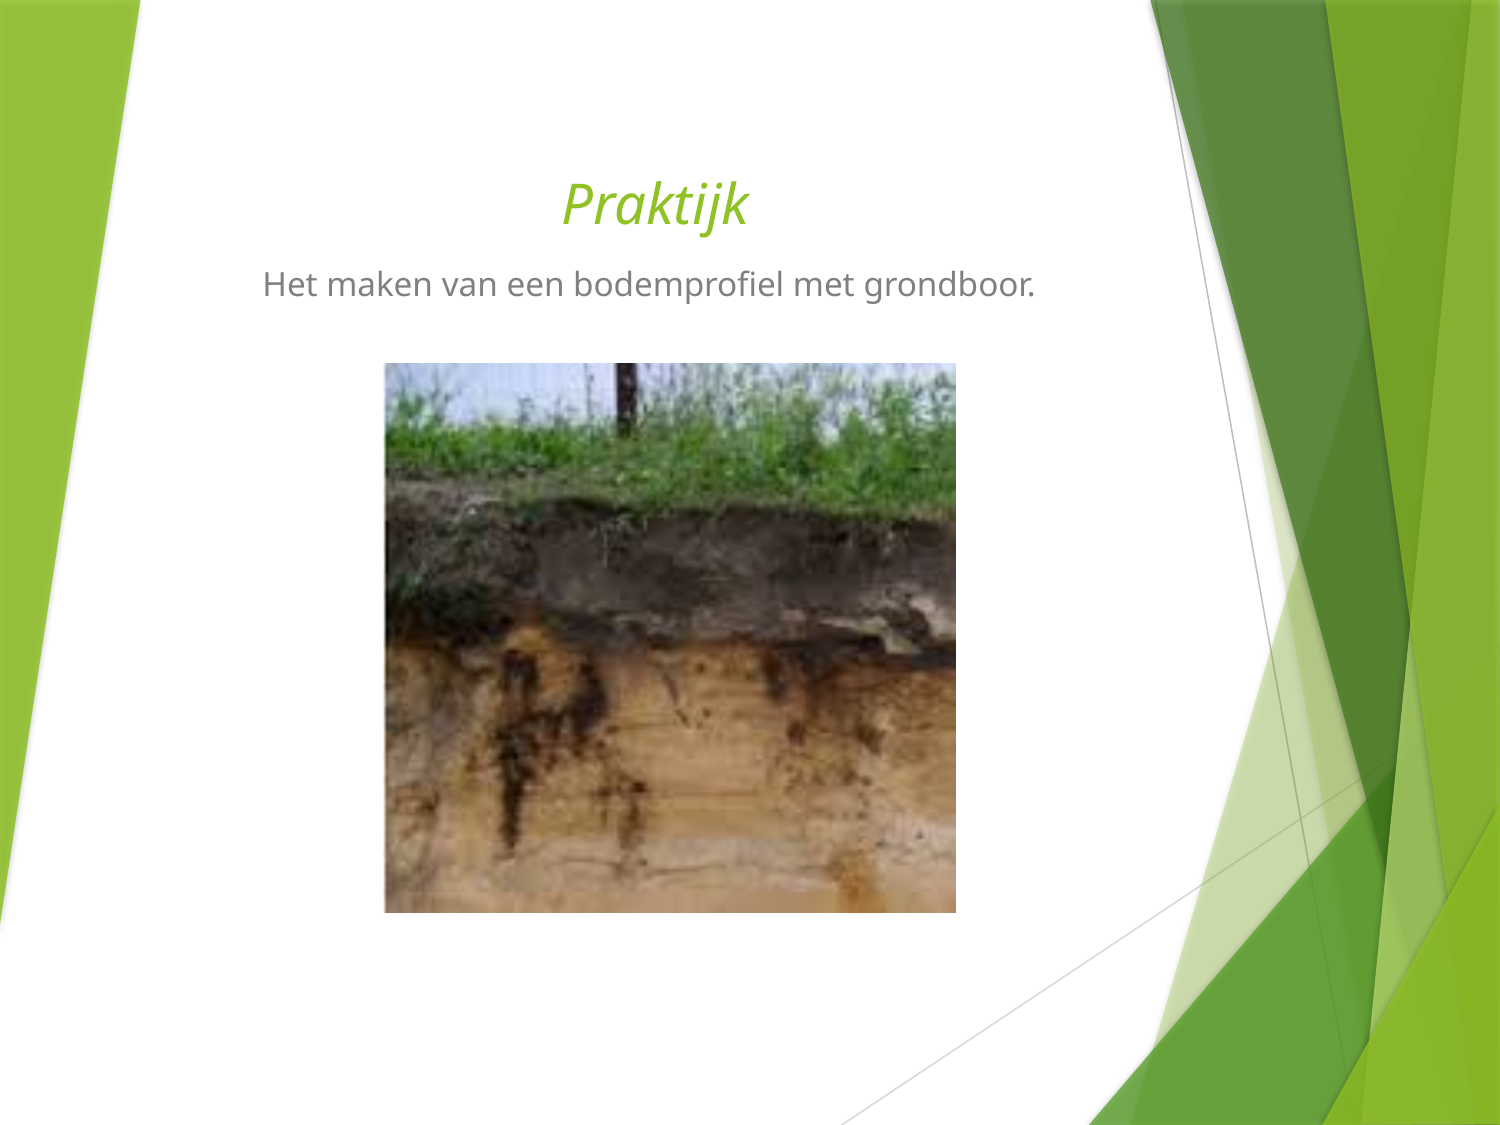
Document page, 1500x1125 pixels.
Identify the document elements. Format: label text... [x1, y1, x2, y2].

title Praktijk [112, 101, 1199, 244]
subtitle Het maken van een bodemprofiel met grondboor. [64, 255, 1235, 882]
picture [383, 363, 957, 914]
